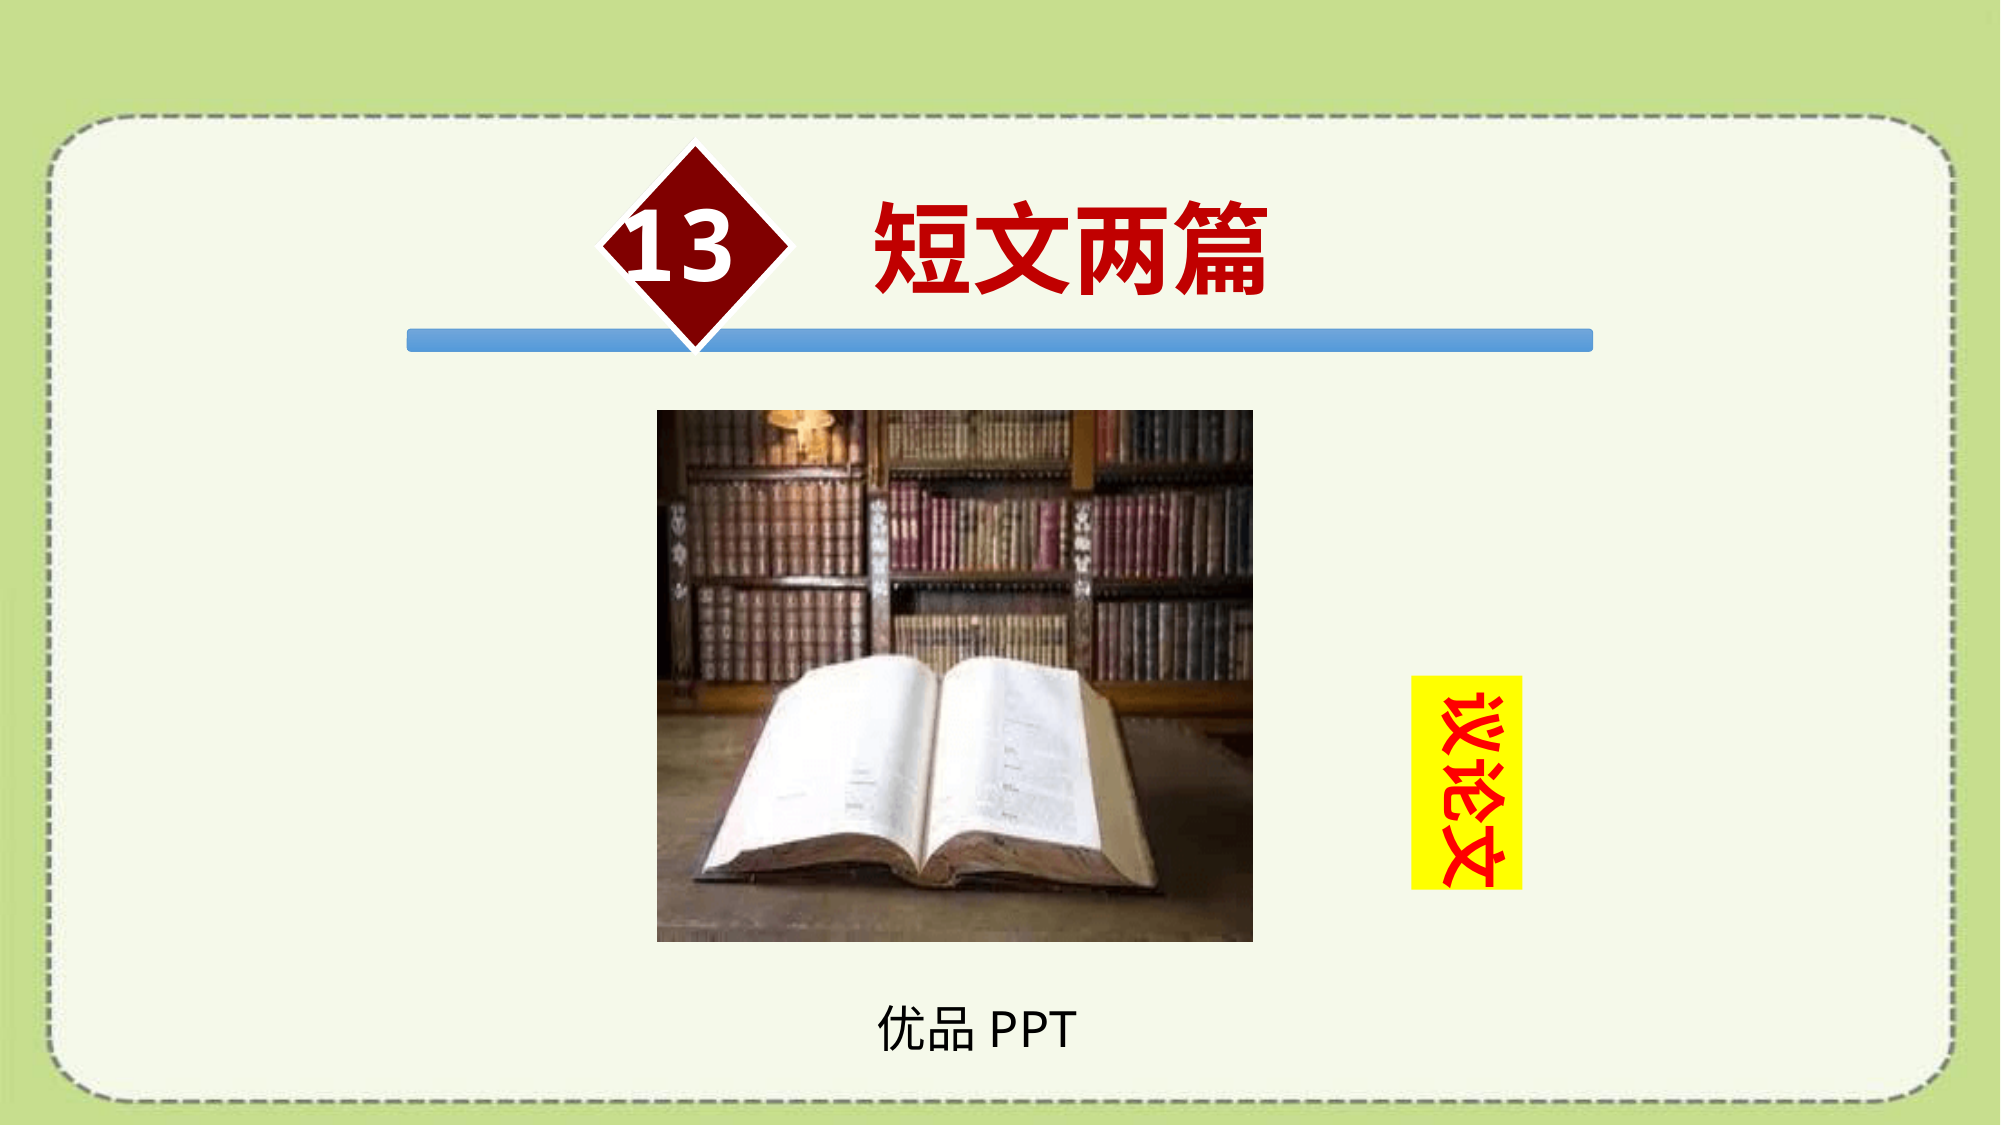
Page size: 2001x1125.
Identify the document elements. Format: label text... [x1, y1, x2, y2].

text_box 议论文 [1411, 675, 1523, 890]
text_box [598, 241, 603, 252]
text_box [753, 203, 793, 290]
text_box [666, 141, 725, 173]
text_box 优品PPT [805, 983, 1149, 1065]
text_box 13 [603, 173, 753, 309]
text_box [697, 328, 1594, 352]
text_box [406, 328, 694, 352]
text_box 短文两篇 [857, 178, 1339, 314]
text_box [656, 309, 735, 352]
picture [0, 0, 2001, 1125]
